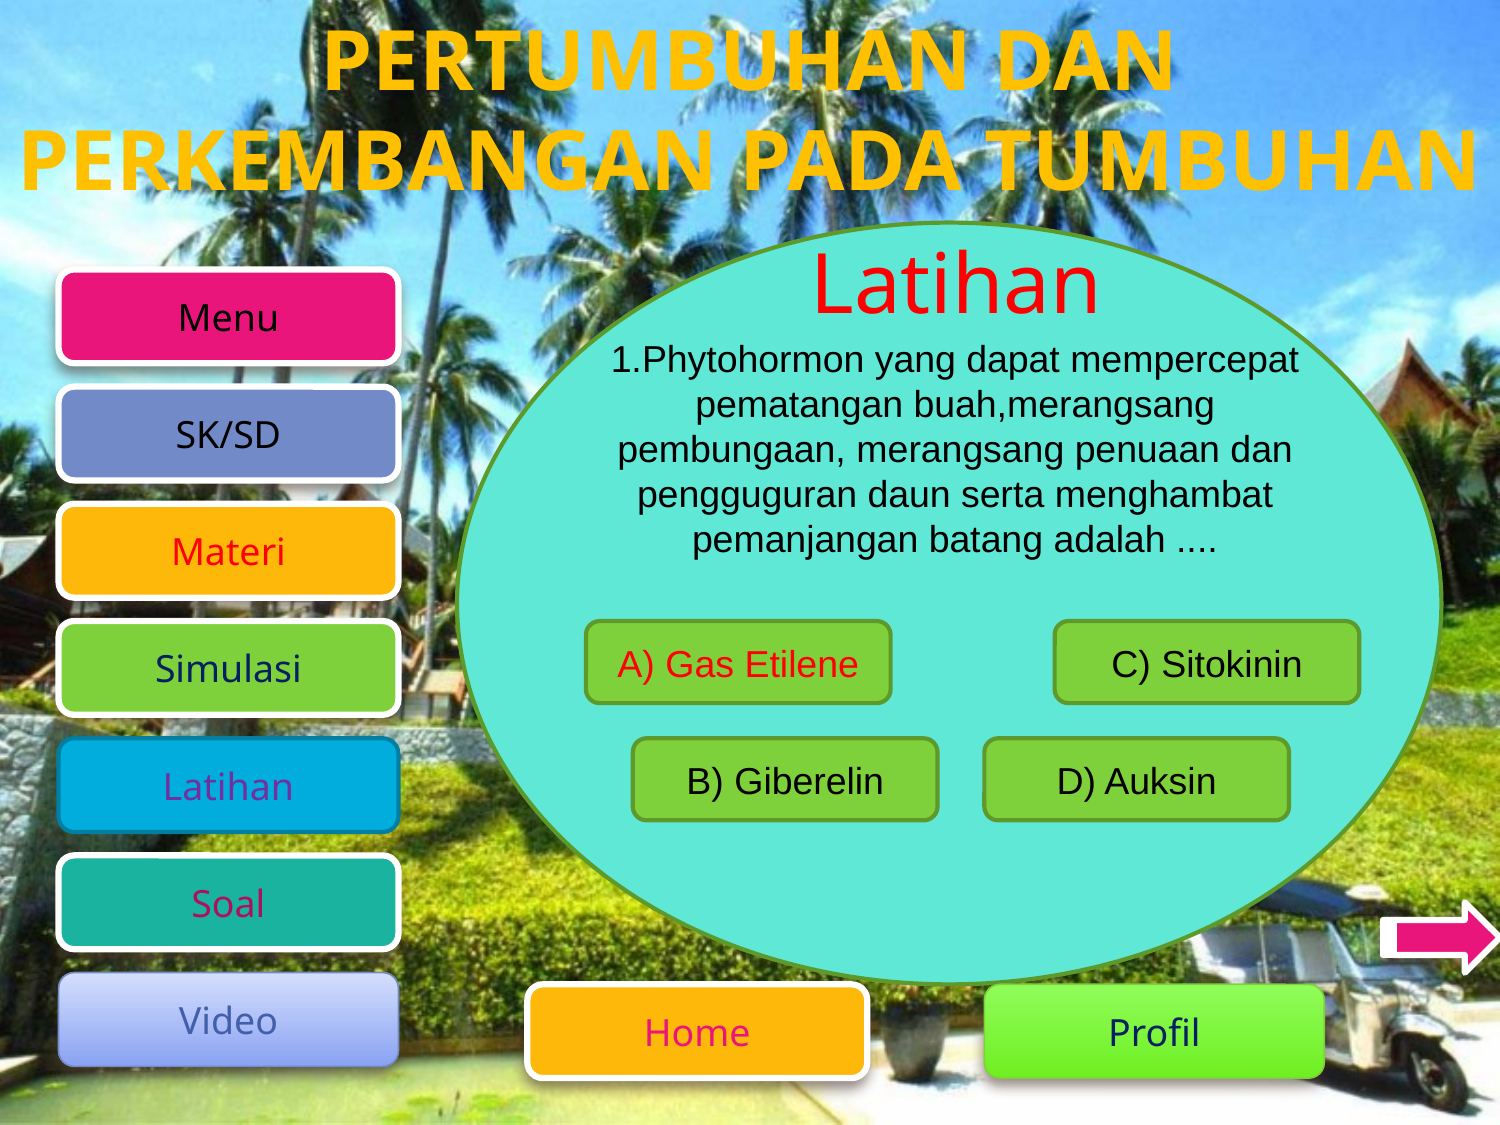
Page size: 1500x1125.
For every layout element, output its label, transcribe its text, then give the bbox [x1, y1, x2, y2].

text_box 1.Phytohormon yang dapat mempercepat pematangan buah,merangsang pembungaan, merangsang penuaan dan pengguguran daun serta menghambat pemanjangan batang adalah .... [562, 328, 1348, 568]
text_box D) Auksin [982, 736, 1292, 823]
text_box B) Giberelin [630, 736, 940, 823]
text_box Latihan [795, 222, 1117, 328]
picture [0, 0, 1500, 1125]
text_box C) Sitokinin [1052, 618, 1362, 706]
text_box [1380, 899, 1500, 976]
text_box A) Gas Etilene [583, 618, 893, 706]
